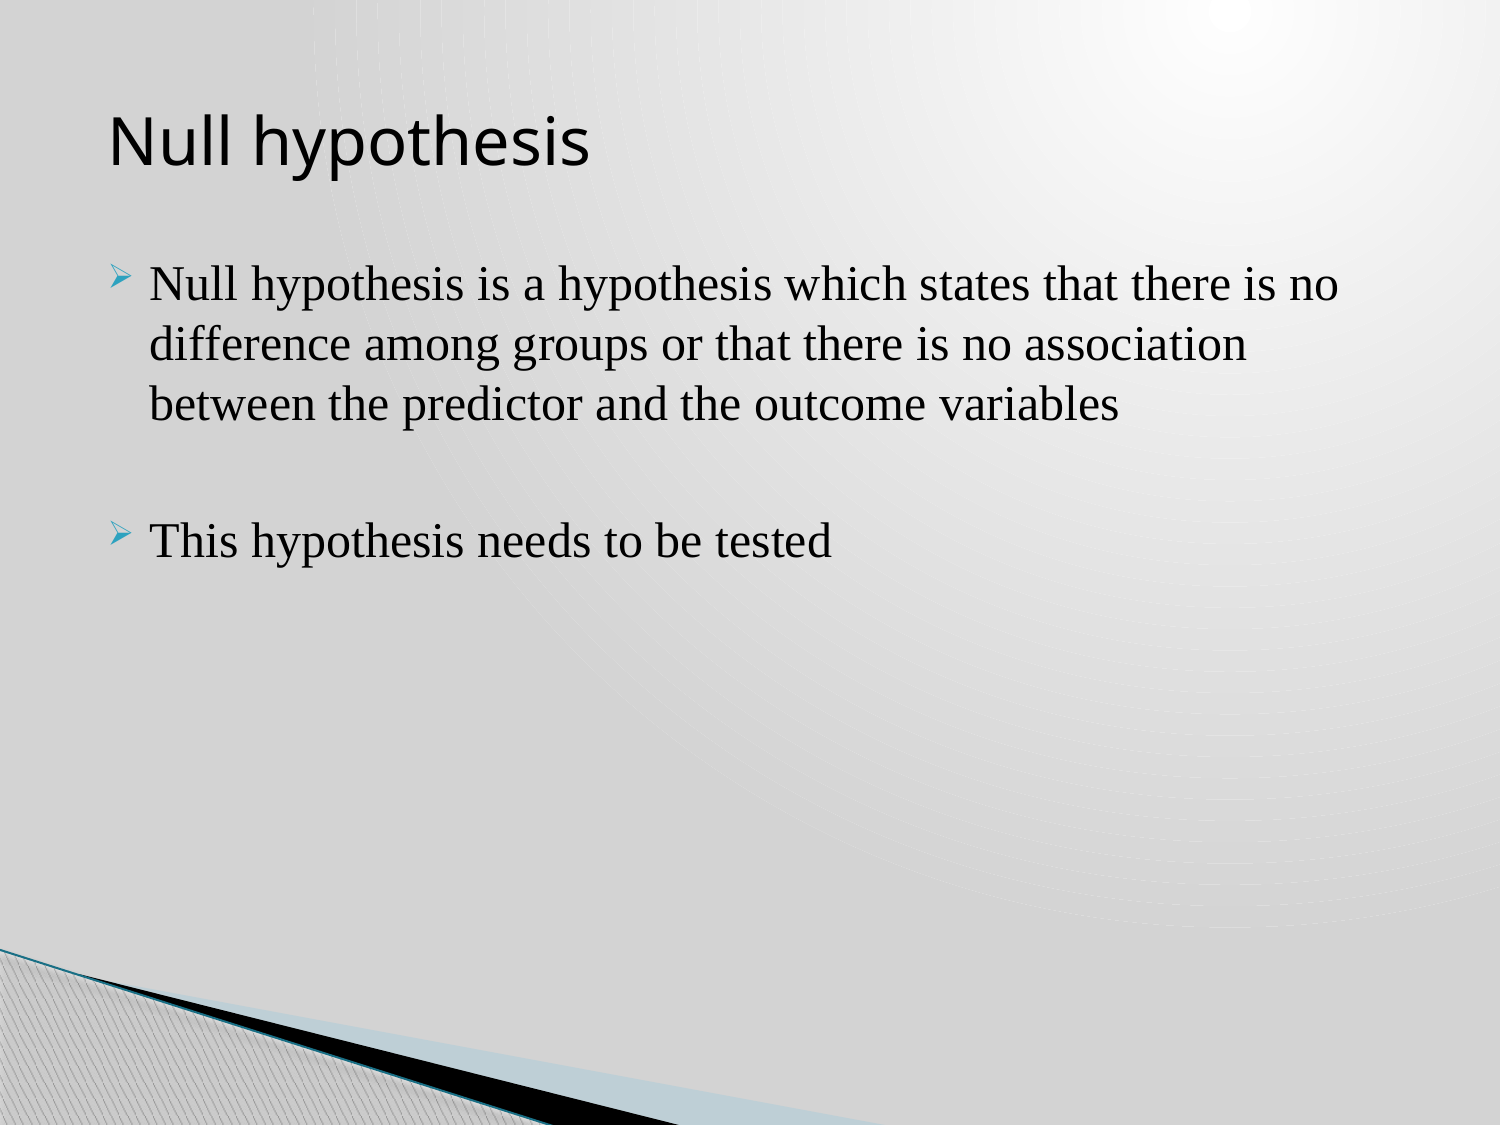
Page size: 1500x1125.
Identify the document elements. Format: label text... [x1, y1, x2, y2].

list Null hypothesis is a hypothesis which states that there is no difference among groups or that there is no association between the predictor and the outcome variables This hypothesis needs to be tested [75, 243, 1425, 986]
title Null hypothesis [75, 45, 1425, 233]
